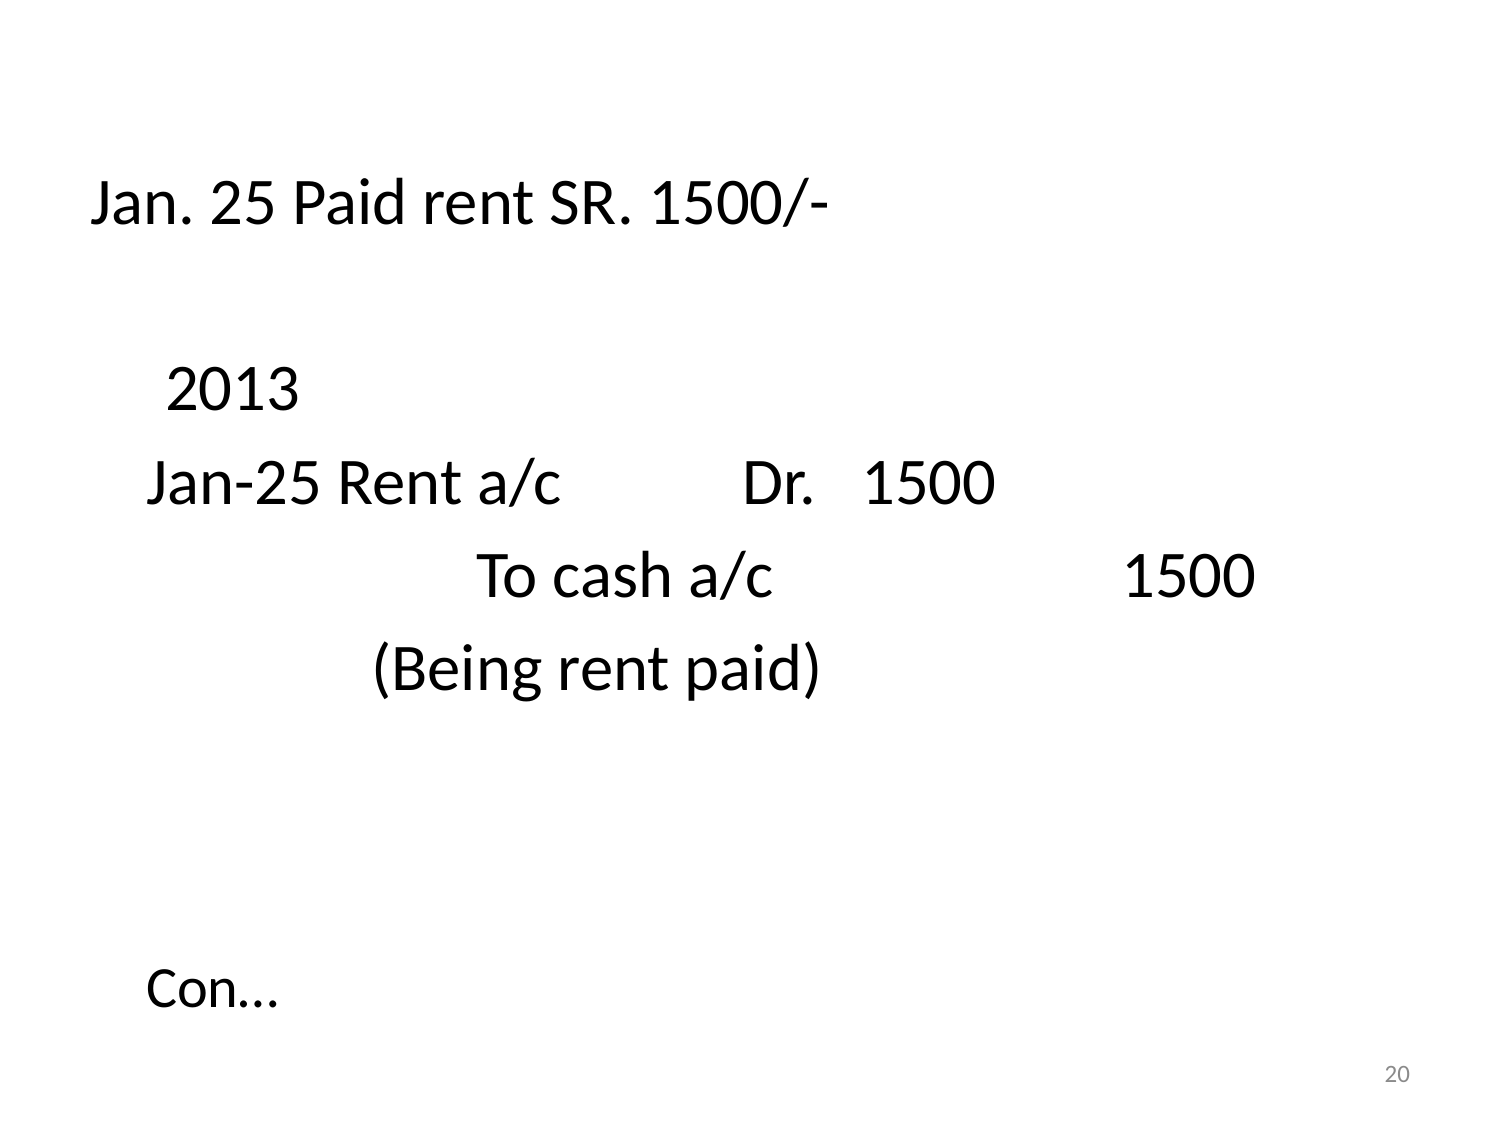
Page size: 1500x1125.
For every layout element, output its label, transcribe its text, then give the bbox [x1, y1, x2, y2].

list Jan. 25 Paid rent SR. 1500/- 2013 Jan-25 Rent a/c Dr. 1500 To cash a/c 1500 (Being rent paid) Con… [75, 149, 1425, 1005]
slide_number 20 [1074, 1042, 1425, 1103]
